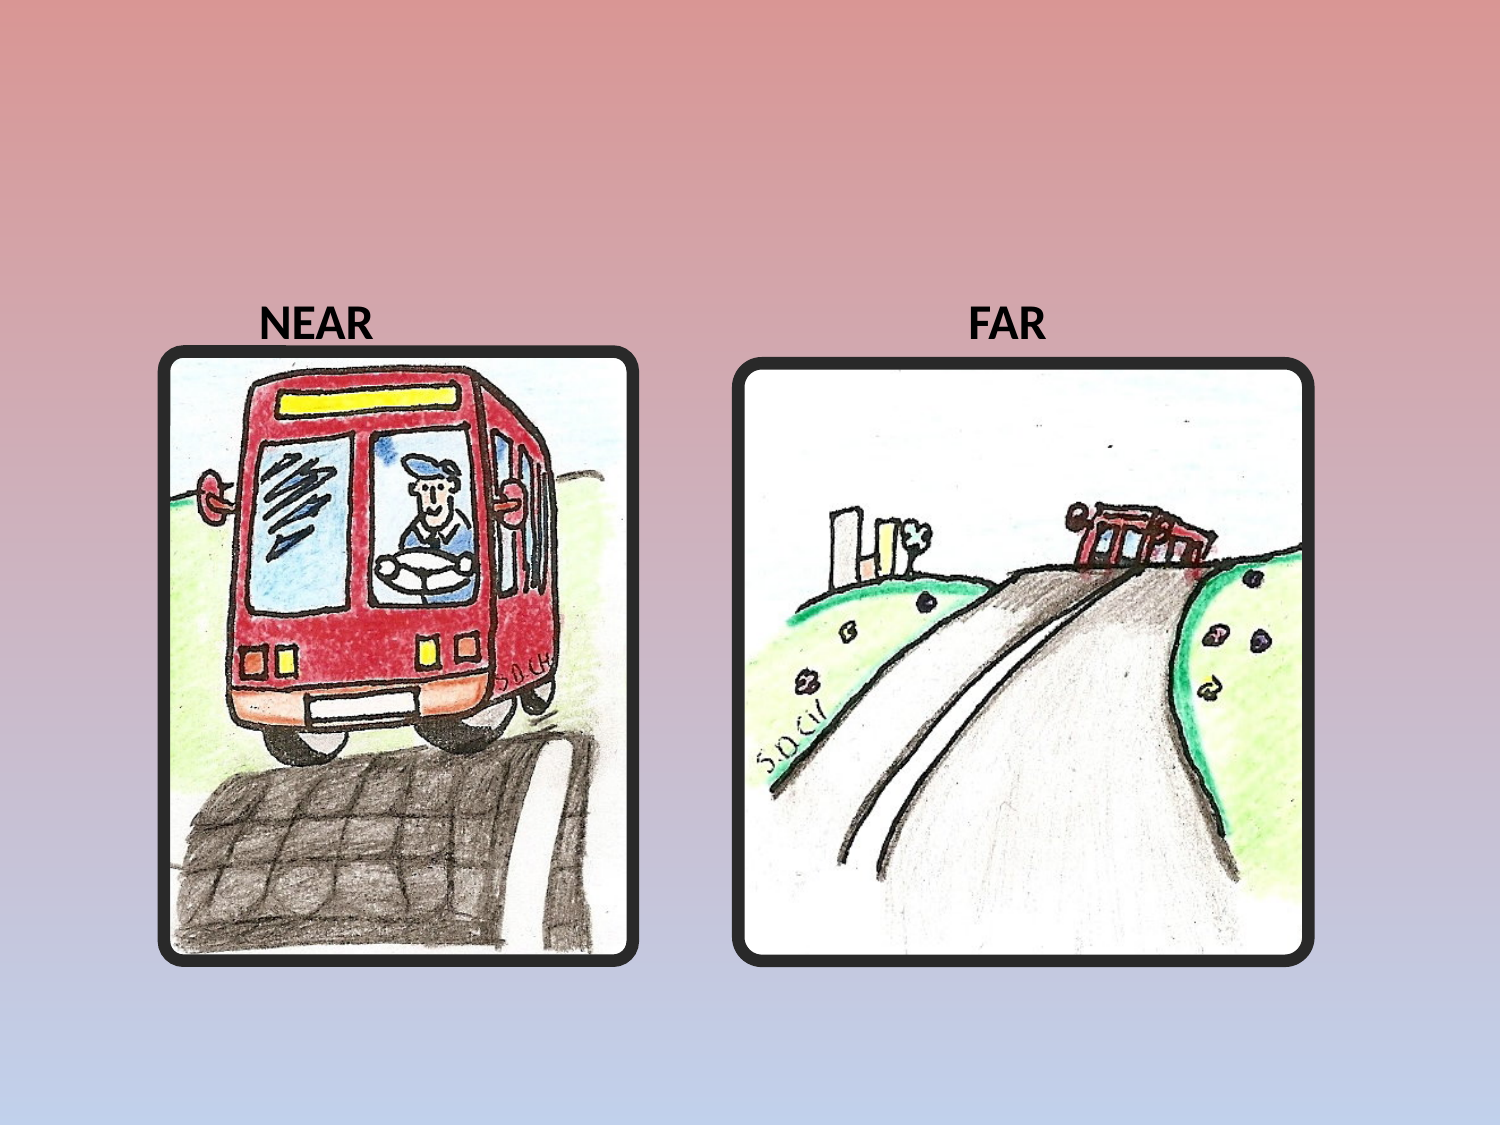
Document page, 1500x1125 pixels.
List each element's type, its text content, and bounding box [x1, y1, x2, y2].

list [163, 351, 633, 961]
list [737, 362, 1309, 962]
list NEAR [75, 251, 738, 357]
list FAR [761, 251, 1425, 357]
